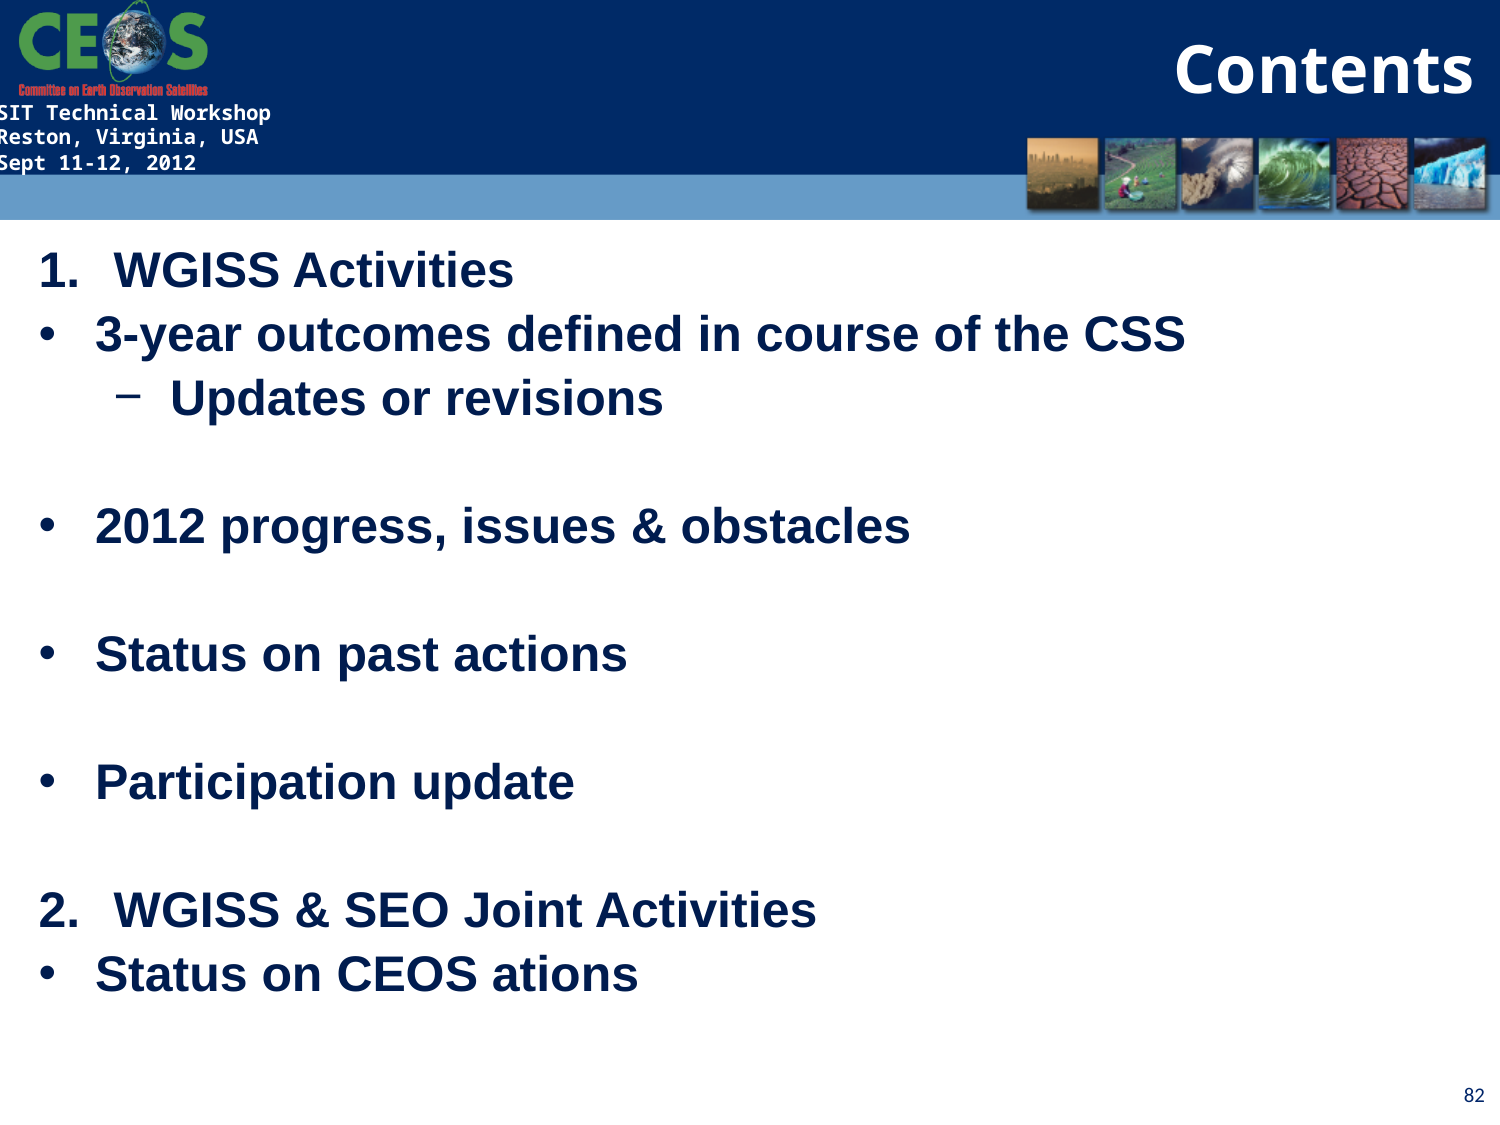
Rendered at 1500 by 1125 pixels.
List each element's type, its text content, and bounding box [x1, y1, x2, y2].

picture [0, 0, 1500, 220]
title Contents [216, 16, 1491, 117]
slide_number 82 [1187, 1073, 1500, 1125]
text_box WGISS Activities 3-year outcomes defined in course of the CSS Updates or revisions 2012 progress, issues & obstacles Status on past actions Participation update WGISS & SEO Joint Activities Status on CEOS ations [24, 237, 1473, 1079]
